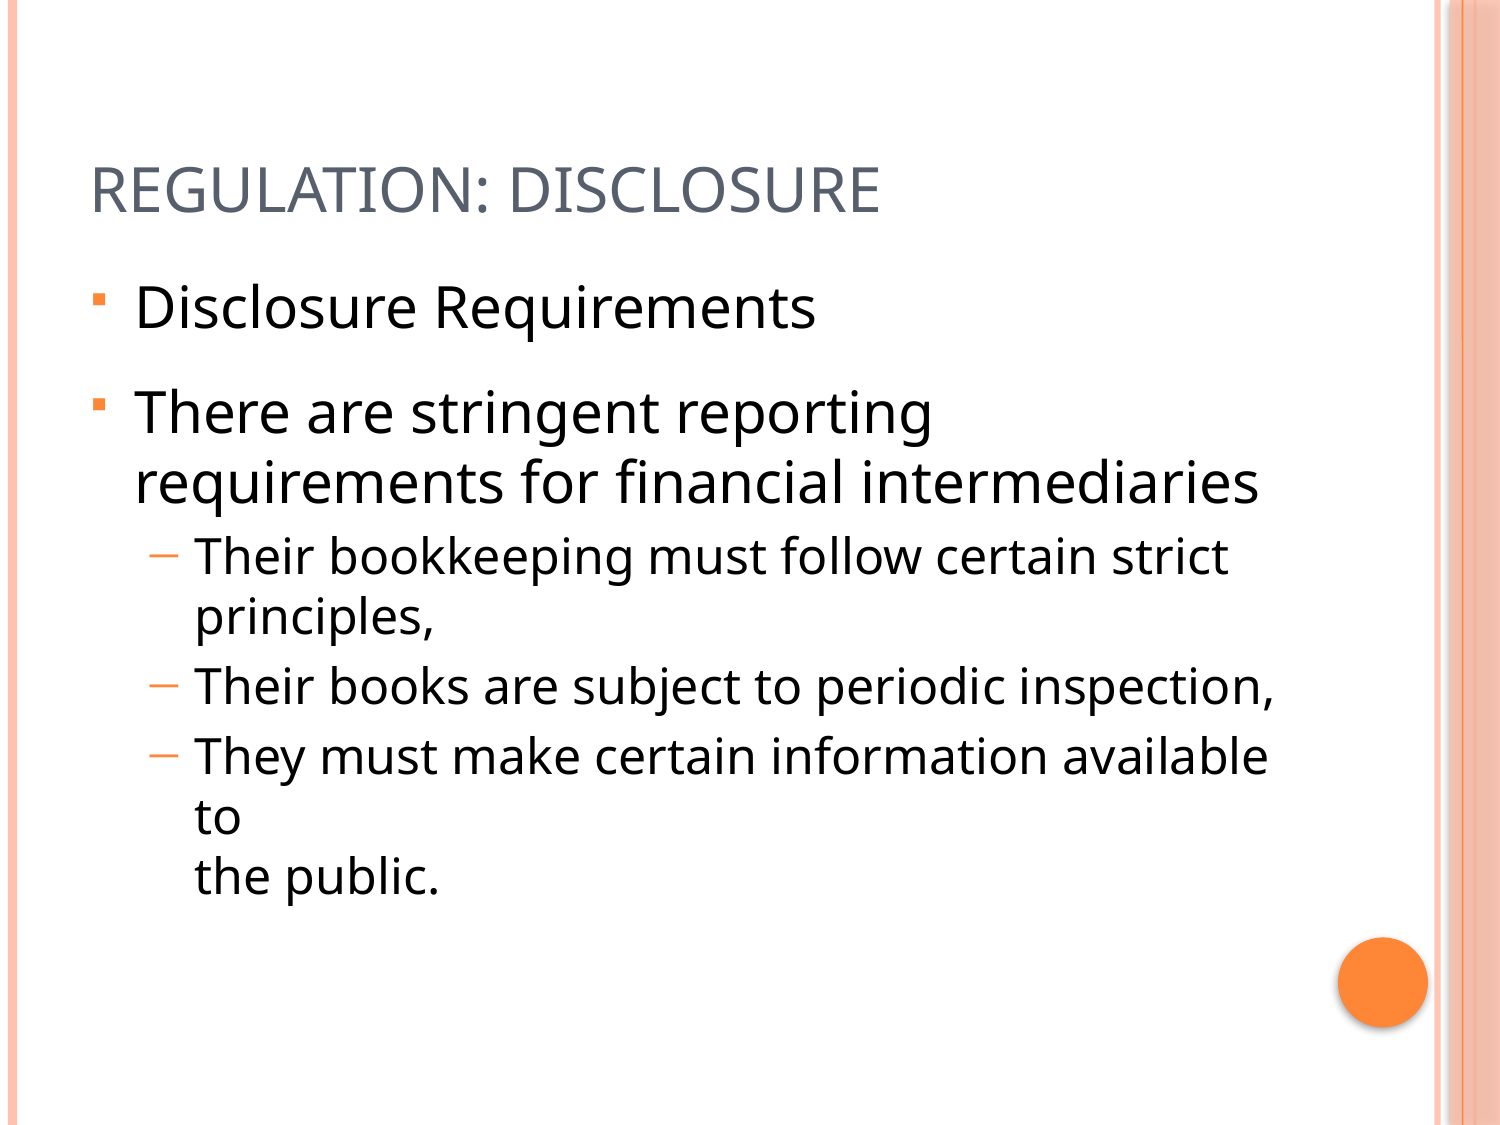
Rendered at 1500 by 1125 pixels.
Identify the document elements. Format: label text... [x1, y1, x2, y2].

list Disclosure Requirements There are stringent reporting requirements for financial intermediaries Their bookkeeping must follow certain strict principles, Their books are subject to periodic inspection, They must make certain information available to the public. [75, 262, 1300, 1062]
title Regulation: Disclosure [75, 45, 1300, 233]
